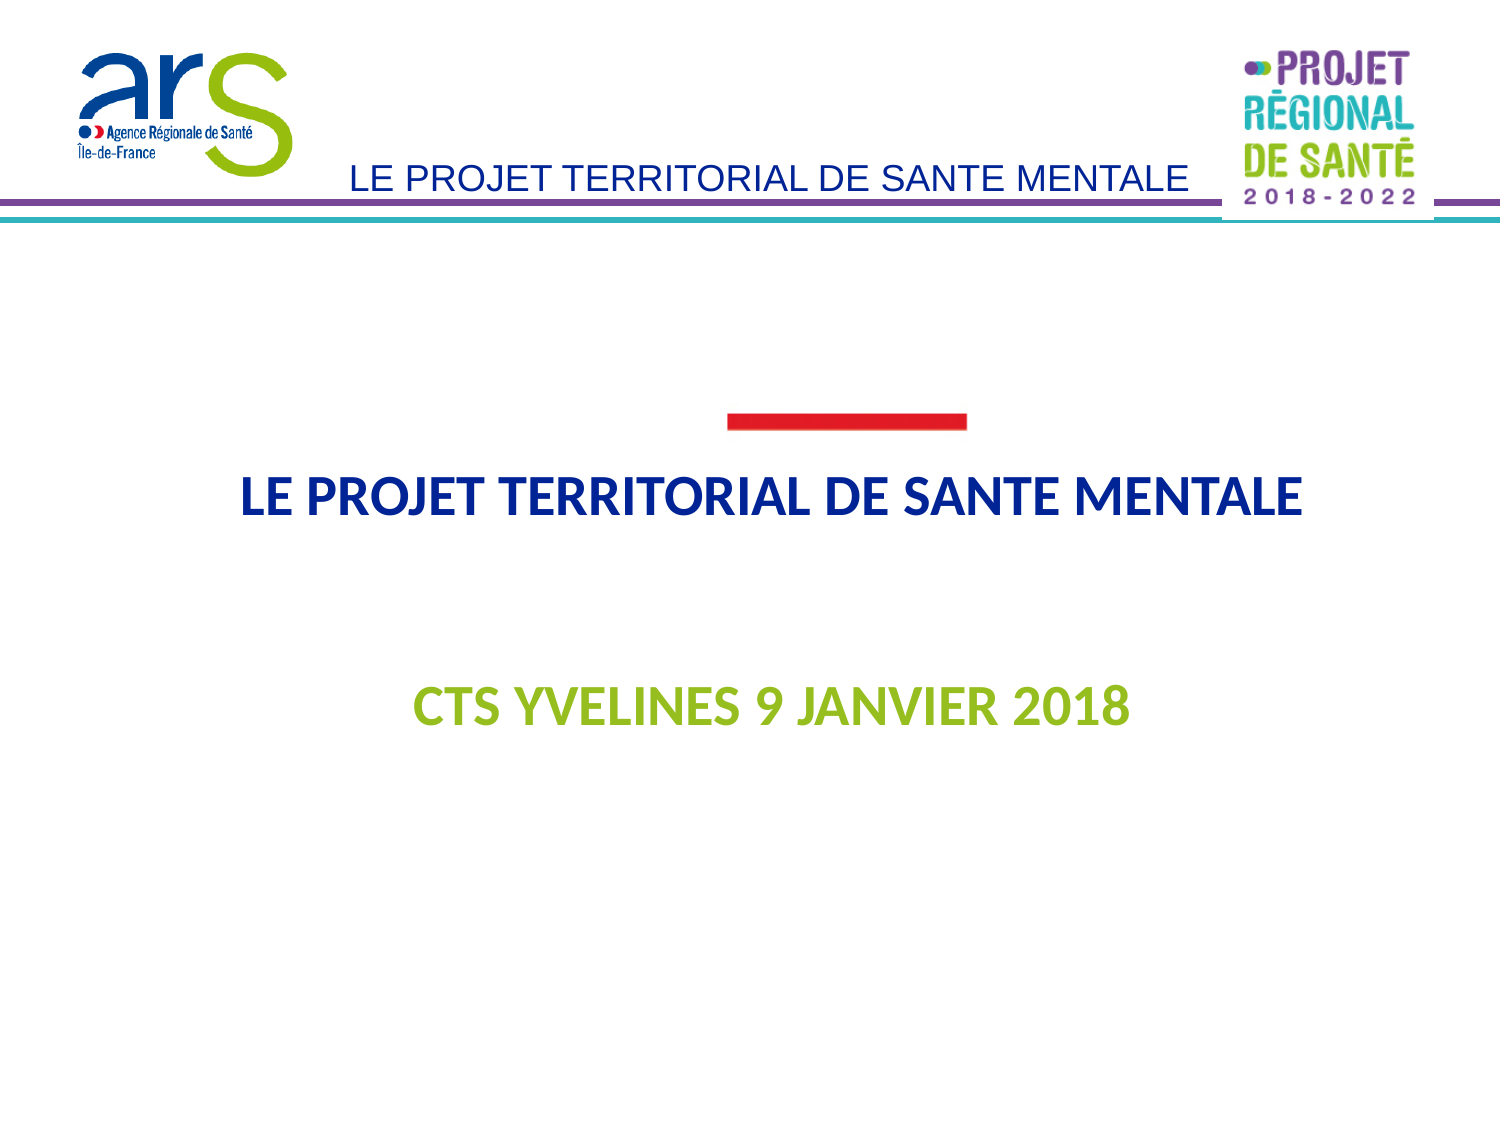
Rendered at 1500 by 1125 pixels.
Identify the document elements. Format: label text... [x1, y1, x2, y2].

picture [1222, 30, 1434, 221]
picture [76, 52, 293, 177]
picture [726, 402, 969, 443]
title le projet territorial de sante mentale CTS YVELINES 9 JANVIER 2018 [121, 385, 1424, 740]
